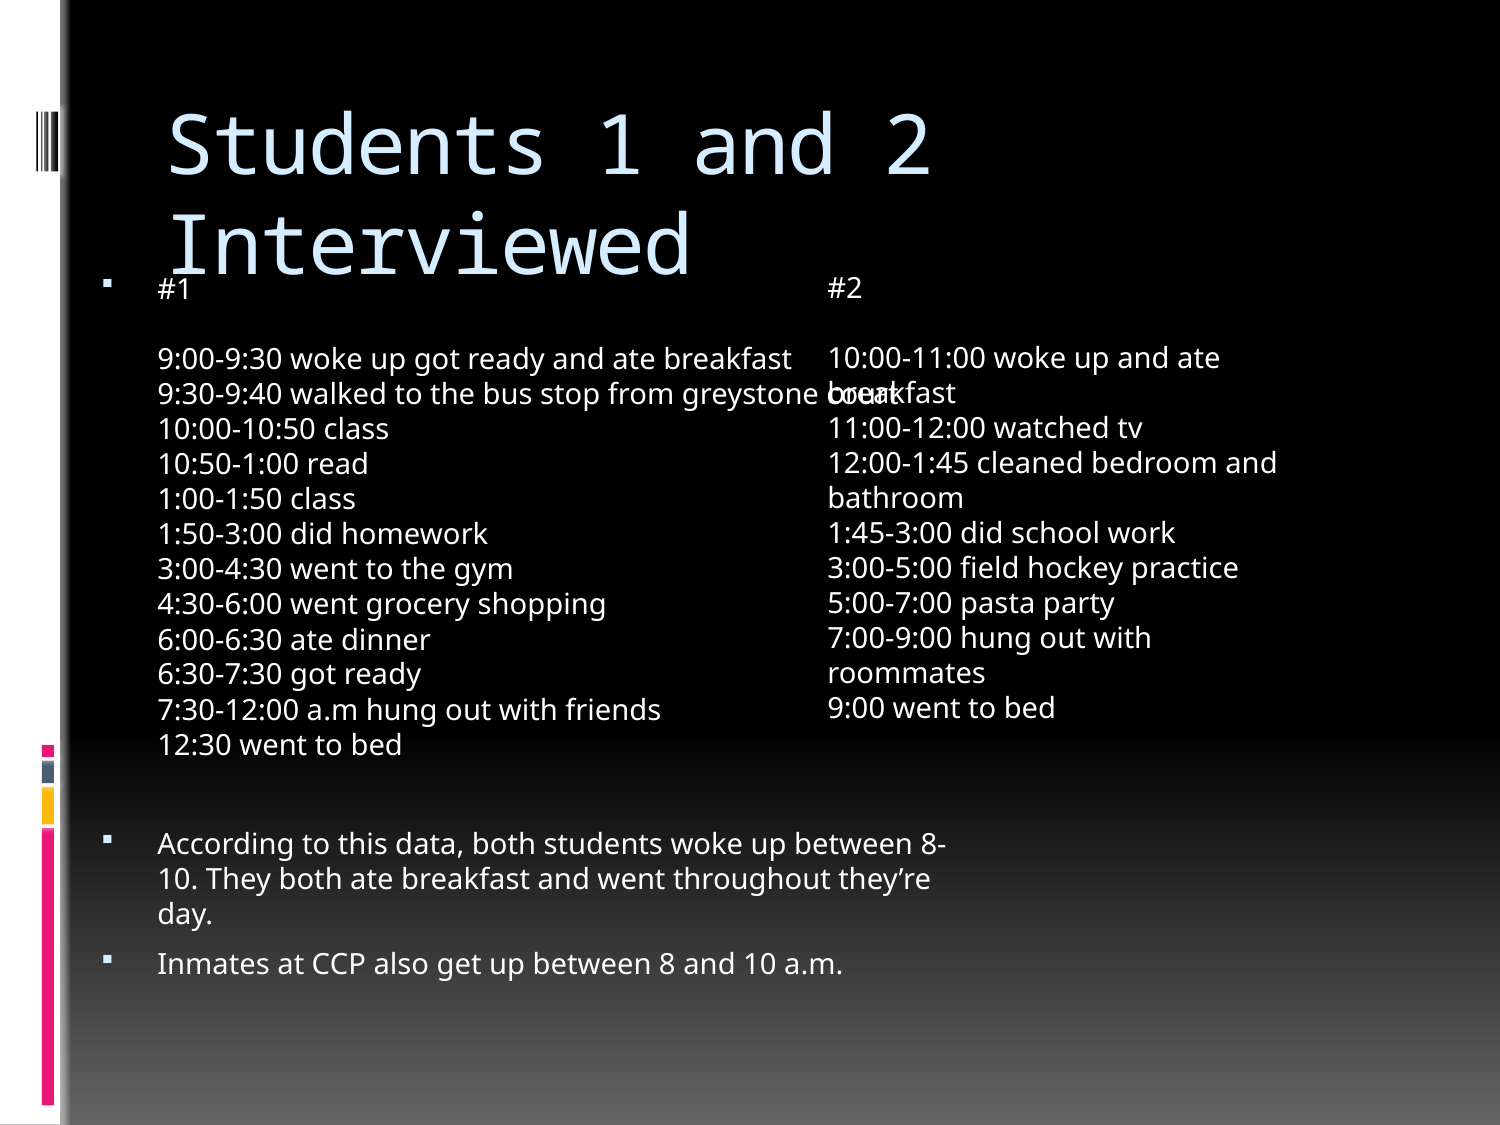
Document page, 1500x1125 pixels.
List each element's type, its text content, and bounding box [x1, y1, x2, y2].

text_box #2 10:00-11:00 woke up and ate breakfast 11:00-12:00 watched tv 12:00-1:45 cleaned bedroom and bathroom 1:45-3:00 did school work 3:00-5:00 field hockey practice 5:00-7:00 pasta party 7:00-9:00 hung out with roommates 9:00 went to bed [812, 262, 1300, 732]
list #1 9:00-9:30 woke up got ready and ate breakfast 9:30-9:40 walked to the bus stop from greystone court 10:00-10:50 class 10:50-1:00 read 1:00-1:50 class 1:50-3:00 did homework 3:00-4:30 went to the gym 4:30-6:00 went grocery shopping 6:00-6:30 ate dinner 6:30-7:30 got ready 7:30-12:00 a.m hung out with friends 12:30 went to bed According to this data, both students woke up between 8-10. They both ate breakfast and went throughout they’re day. Inmates at CCP also get up between 8 and 10 a.m. [75, 262, 963, 1063]
title Students 1 and 2 Interviewed [150, 83, 1425, 234]
